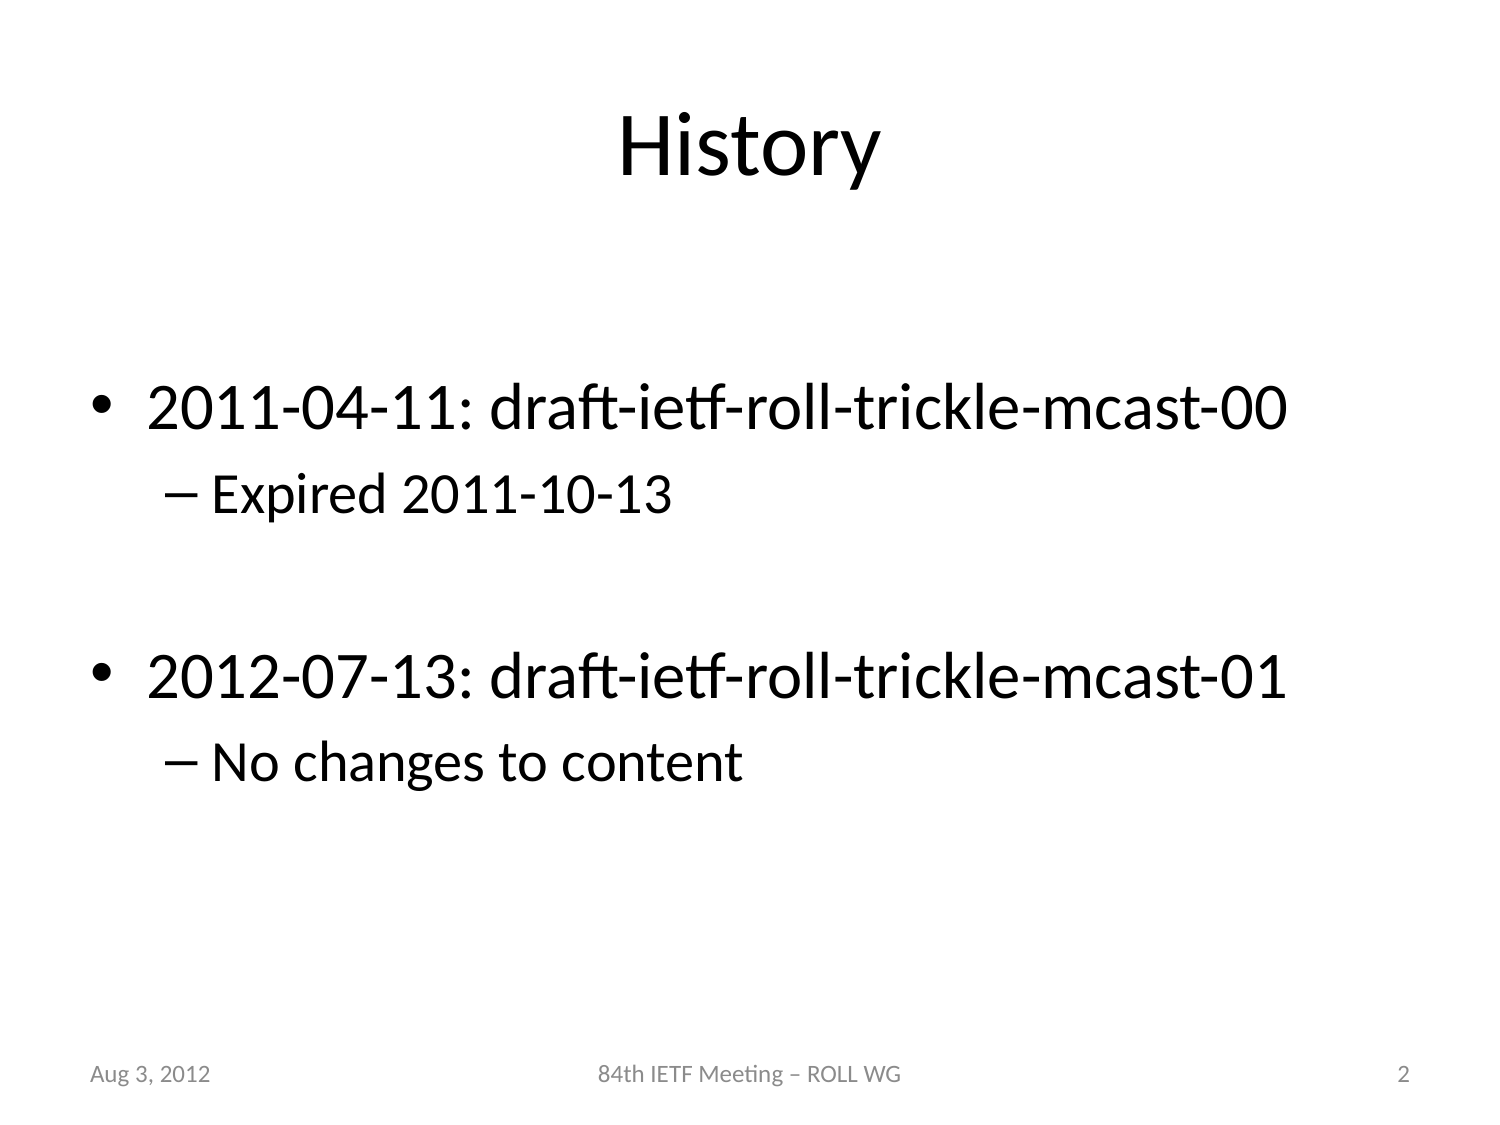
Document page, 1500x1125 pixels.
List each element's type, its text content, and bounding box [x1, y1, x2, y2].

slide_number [75, 1042, 425, 1103]
list 2011-04-11: draft-ietf-roll-trickle-mcast-00 Expired 2011-10-13 2012-07-13: draft-ietf-roll-trickle-mcast-01 No changes to content [75, 262, 1425, 1005]
slide_number 2 [1074, 1042, 1425, 1103]
title History [75, 45, 1425, 233]
footer 84th IETF Meeting – ROLL WG [512, 1042, 988, 1103]
